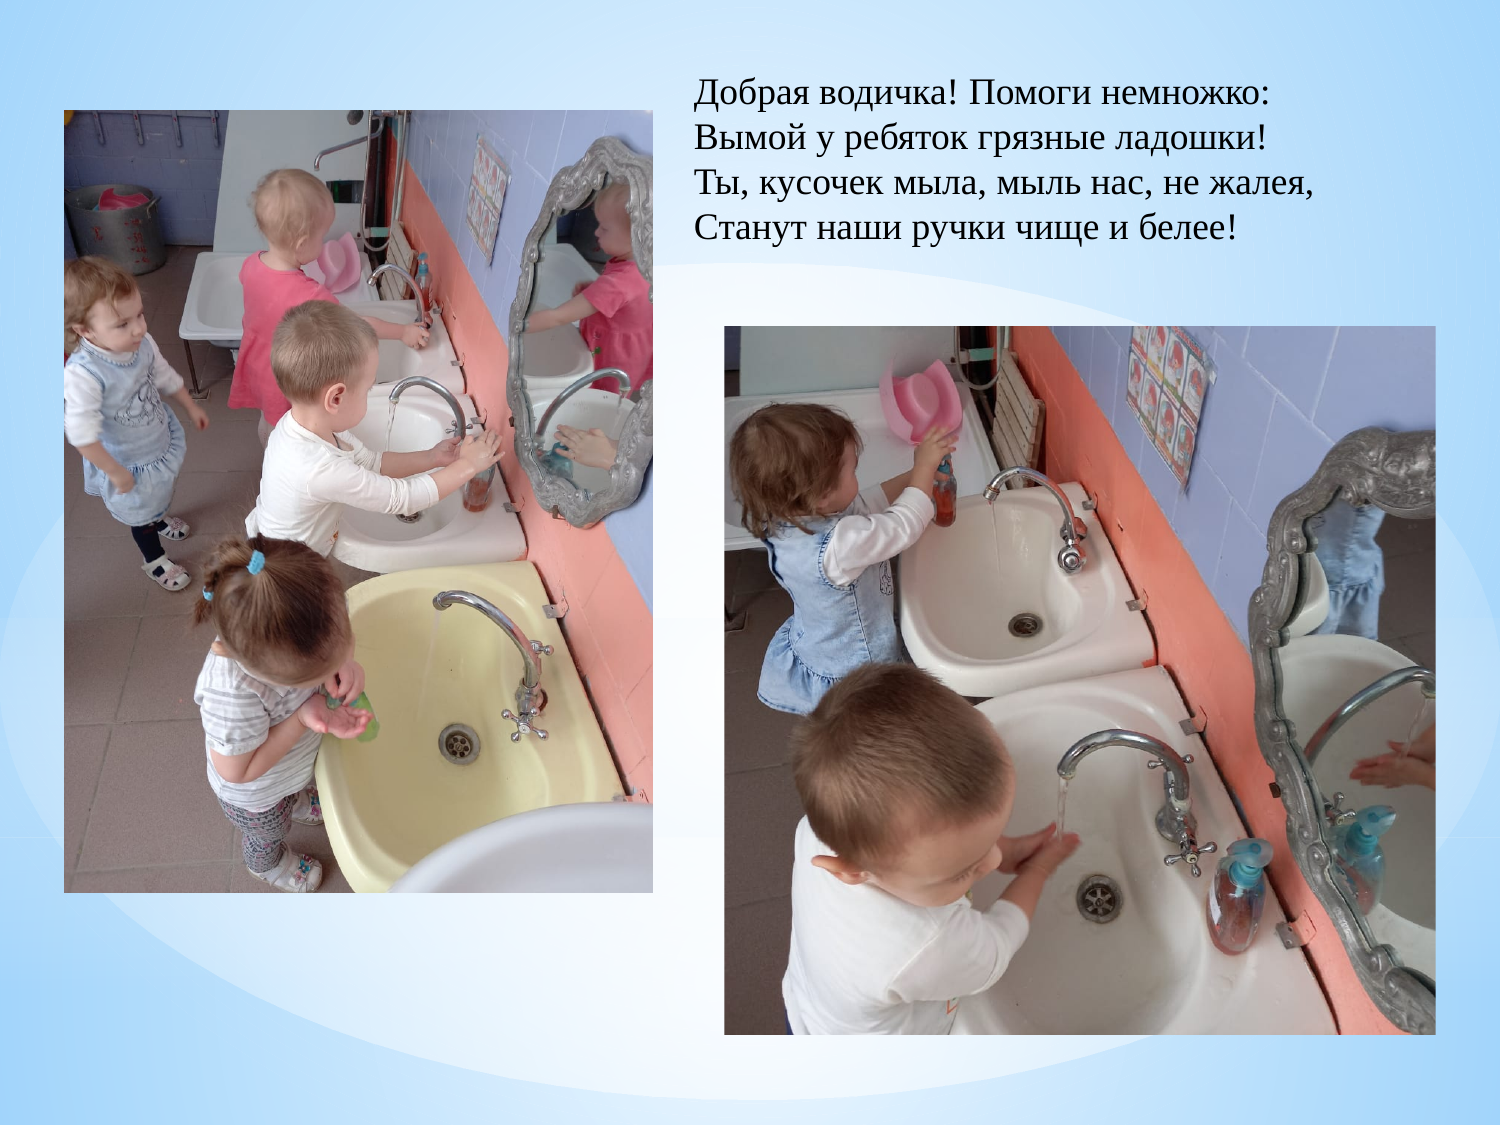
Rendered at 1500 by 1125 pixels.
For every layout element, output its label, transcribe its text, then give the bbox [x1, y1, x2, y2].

picture [724, 326, 1436, 1036]
picture [64, 109, 653, 894]
text_box Добрая водичка! Помоги немножко: Вымой у ребяток грязные ладошки! Ты, кусочек мыла, мыль нас, не жалея, Станут наши ручки чище и белее! [679, 59, 1388, 255]
